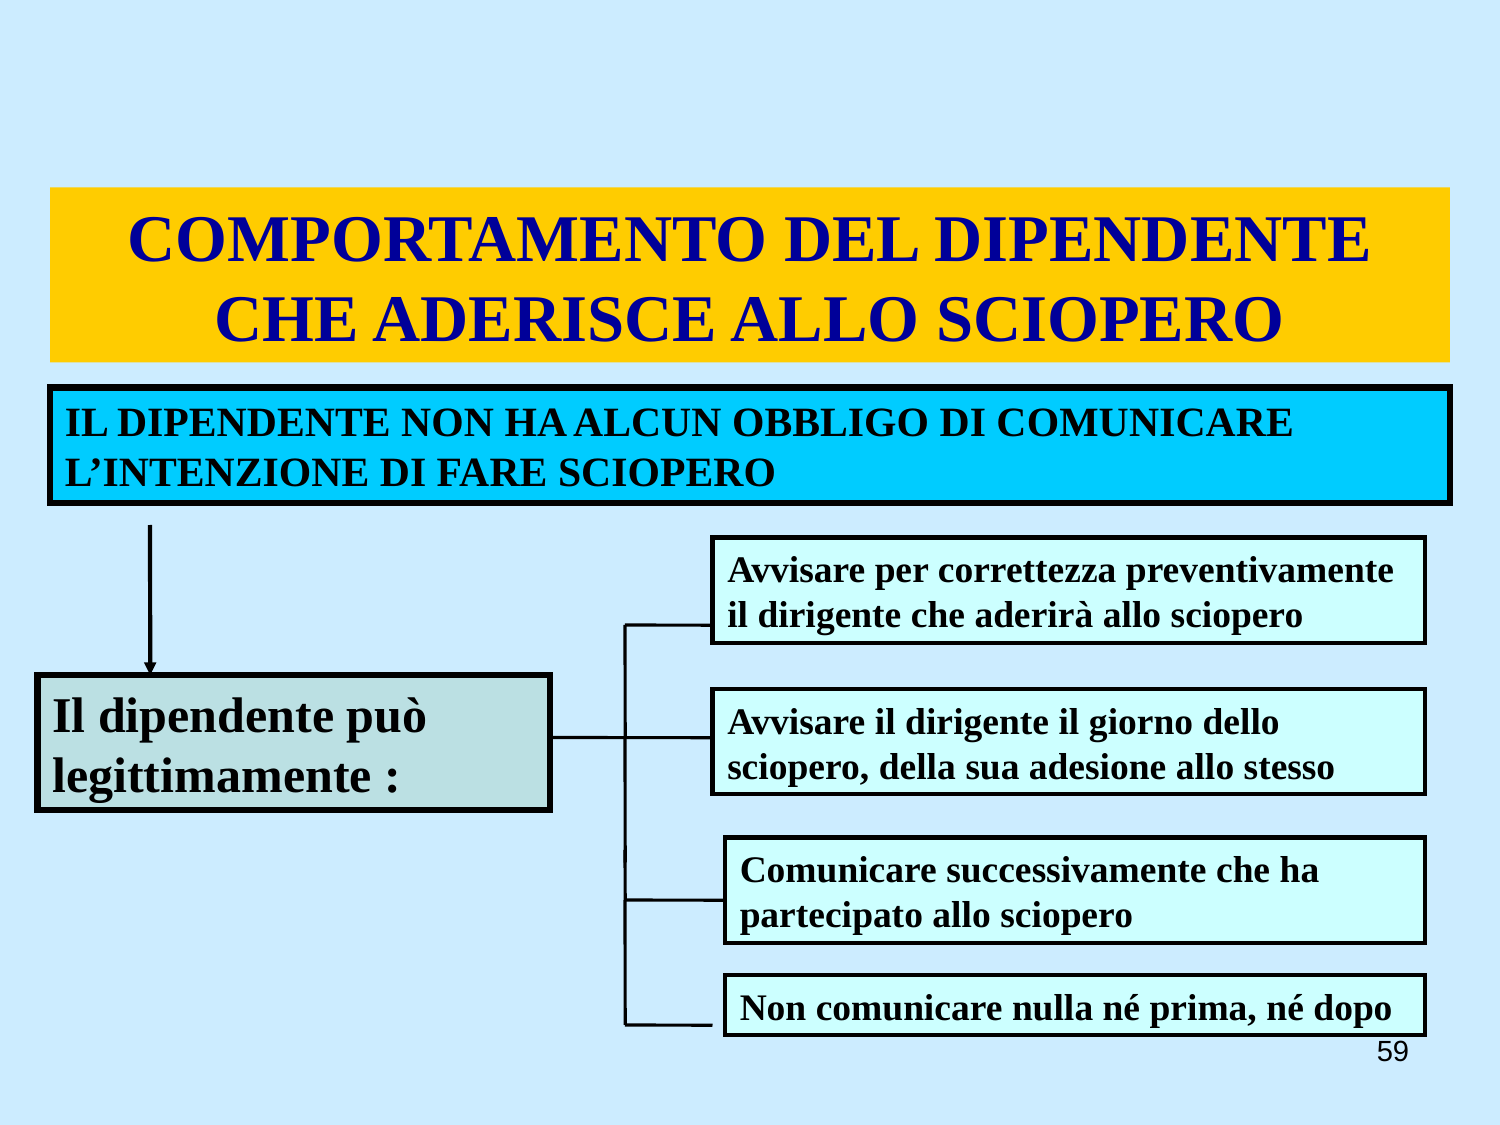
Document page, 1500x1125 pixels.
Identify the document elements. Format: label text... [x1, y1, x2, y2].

text_box COMPORTAMENTO DEL DIPENDENTE CHE ADERISCE ALLO SCIOPERO [50, 187, 1450, 363]
slide_number 59 [1074, 1036, 1425, 1103]
text_box Non comunicare nulla né prima, né dopo [725, 974, 1425, 1036]
text_box Comunicare successivamente che ha partecipato allo sciopero [725, 837, 1425, 943]
text_box Il dipendente può legittimamente : [37, 674, 550, 811]
text_box Avvisare per correttezza preventivamente il dirigente che aderirà allo sciopero [712, 537, 1425, 643]
text_box IL DIPENDENTE NON HA ALCUN OBBLIGO DI COMUNICARE L’INTENZIONE DI FARE SCIOPERO [50, 387, 1450, 503]
text_box Avvisare il dirigente il giorno dello sciopero, della sua adesione allo stesso [712, 689, 1425, 795]
text_box [144, 524, 157, 674]
